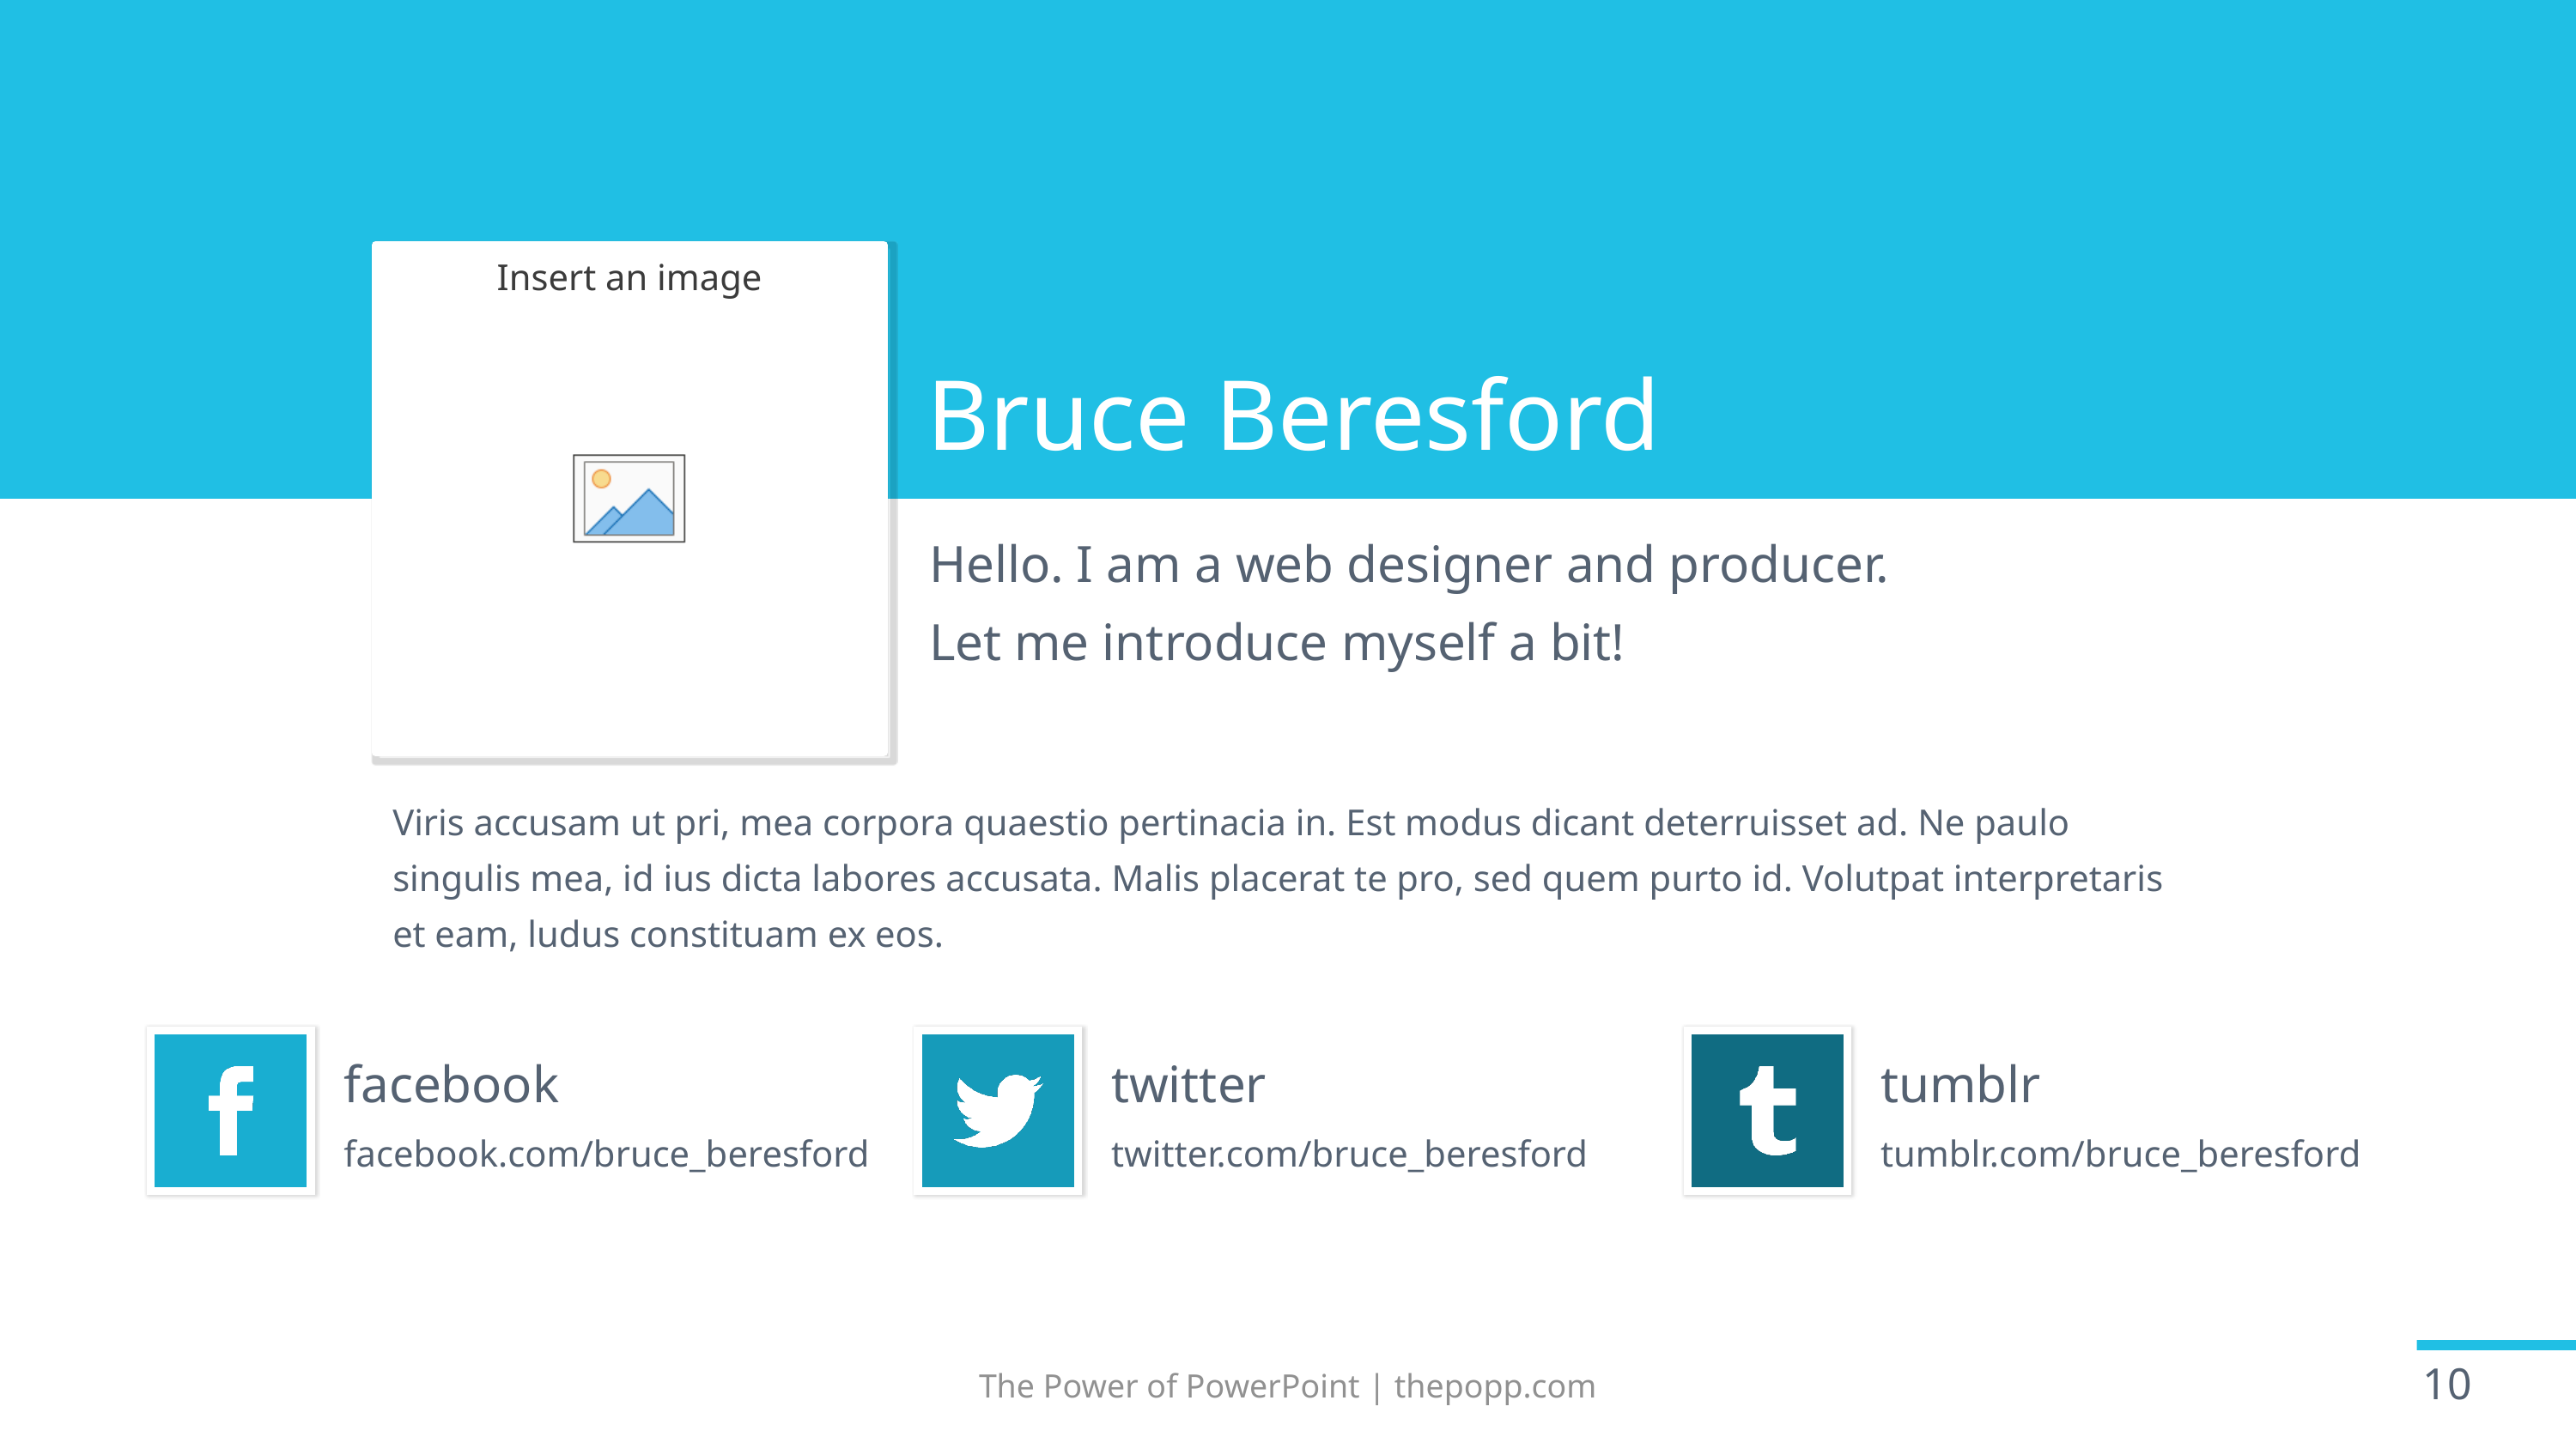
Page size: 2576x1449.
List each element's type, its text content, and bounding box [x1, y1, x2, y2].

footer The Power of PowerPoint | thepopp.com [853, 1349, 1723, 1427]
picture [186, 1066, 276, 1155]
list Hello. I am a web designer and producer. Let me introduce myself a bit! [916, 508, 2215, 697]
list twitter.com/bruce_beresford [1098, 1136, 1662, 1192]
list twitter [1098, 1030, 1662, 1136]
slide_number 10 [2409, 1351, 2576, 1421]
list Viris accusam ut pri, mea corpora quaestio pertinacia in. Est modus dicant deterruisset ad. Ne paulo singulis mea, id ius dicta labores accusata. Malis placerat te pro, sed quem purto id. Volutpat interpretaris et eam, ludus constituam ex eos. [380, 780, 2215, 995]
list Bruce Beresford [914, 304, 2212, 476]
list tumblr [1868, 1030, 2432, 1136]
list tumblr.com/bruce_beresford [1868, 1136, 2432, 1192]
list facebook [331, 1030, 895, 1136]
picture [1722, 1066, 1813, 1155]
picture [953, 1066, 1043, 1155]
list facebook.com/bruce_beresford [331, 1136, 895, 1192]
picture [380, 248, 880, 749]
